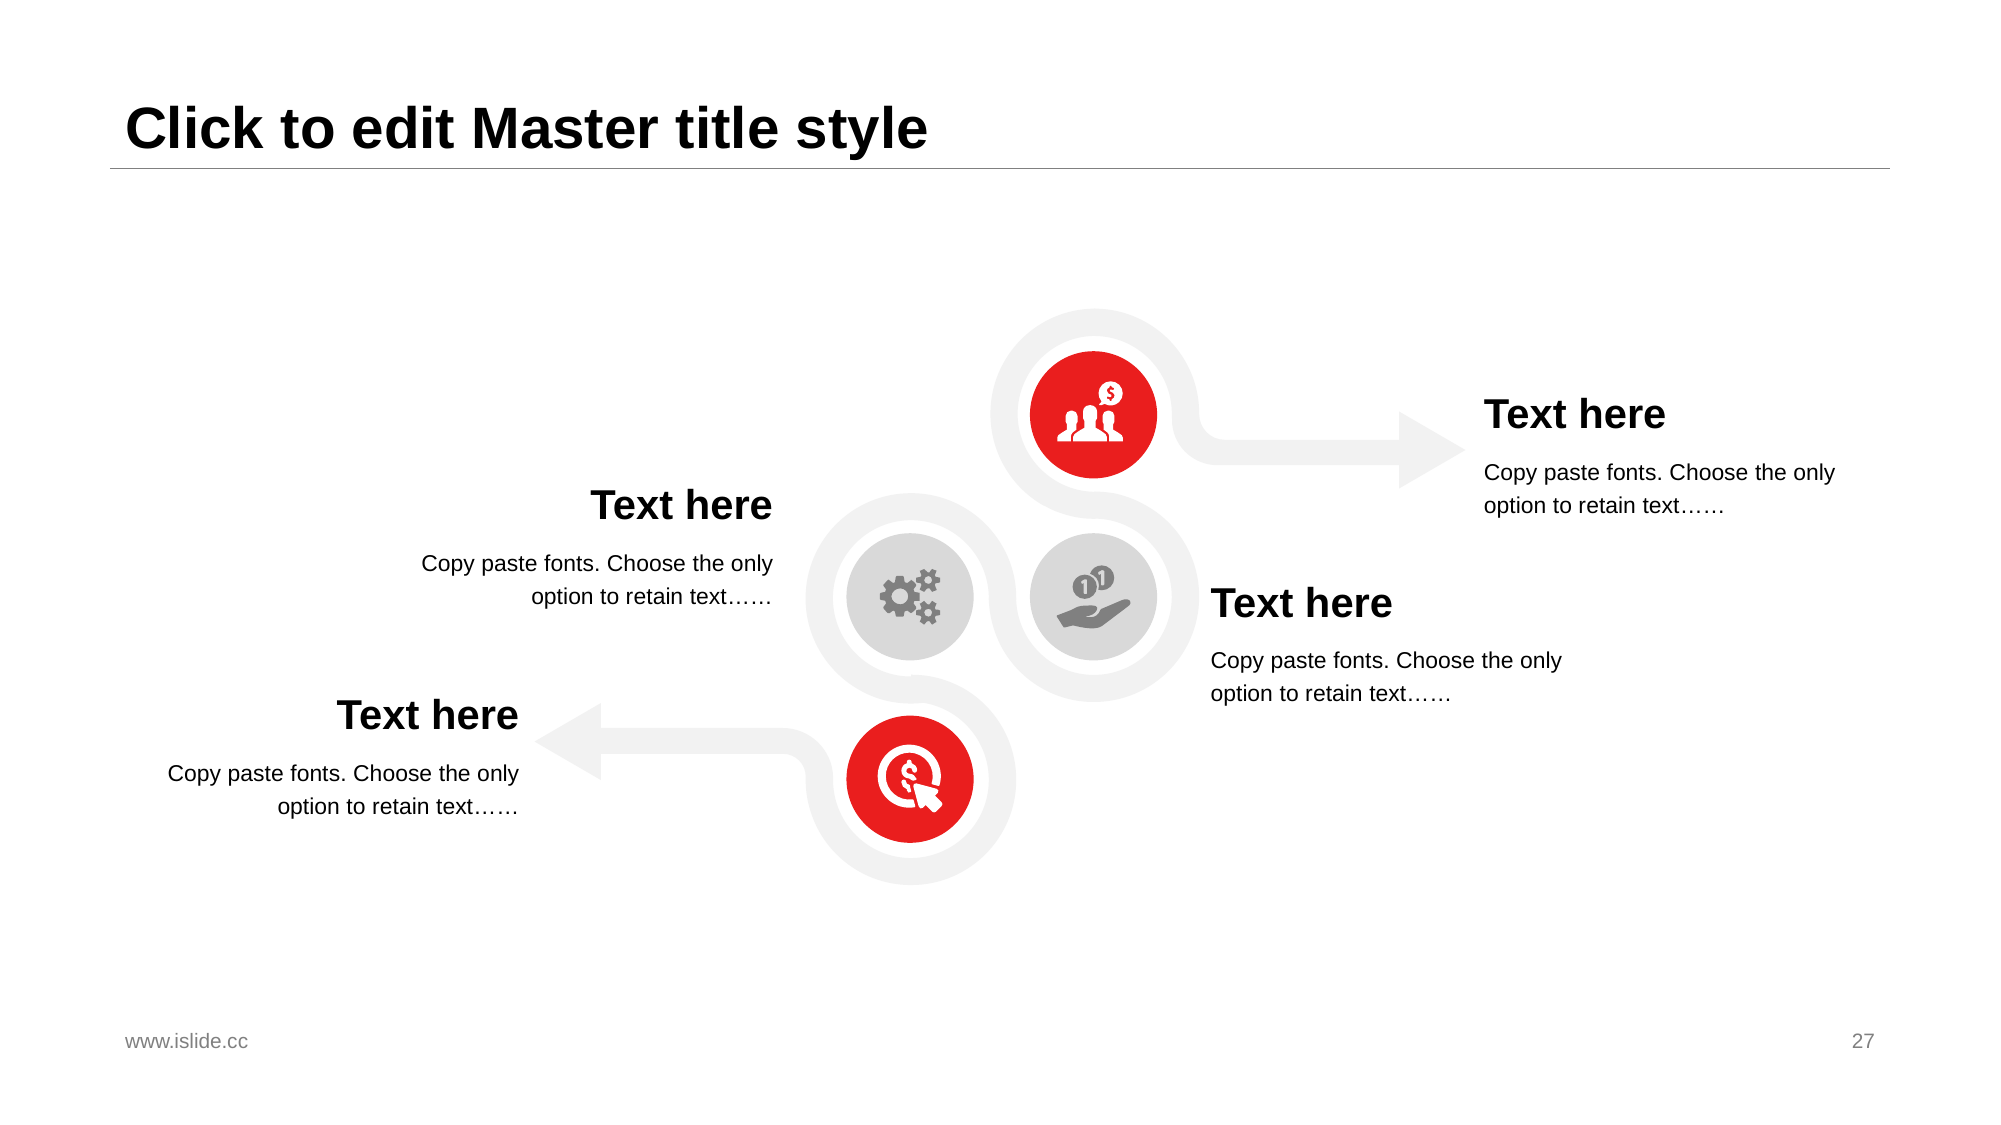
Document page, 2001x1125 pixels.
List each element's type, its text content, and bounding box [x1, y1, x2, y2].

title Click to edit Master title style [109, 0, 1890, 169]
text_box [127, 308, 1876, 886]
footer www.islide.cc [109, 1023, 790, 1058]
slide_number 27 [1412, 1023, 1890, 1058]
